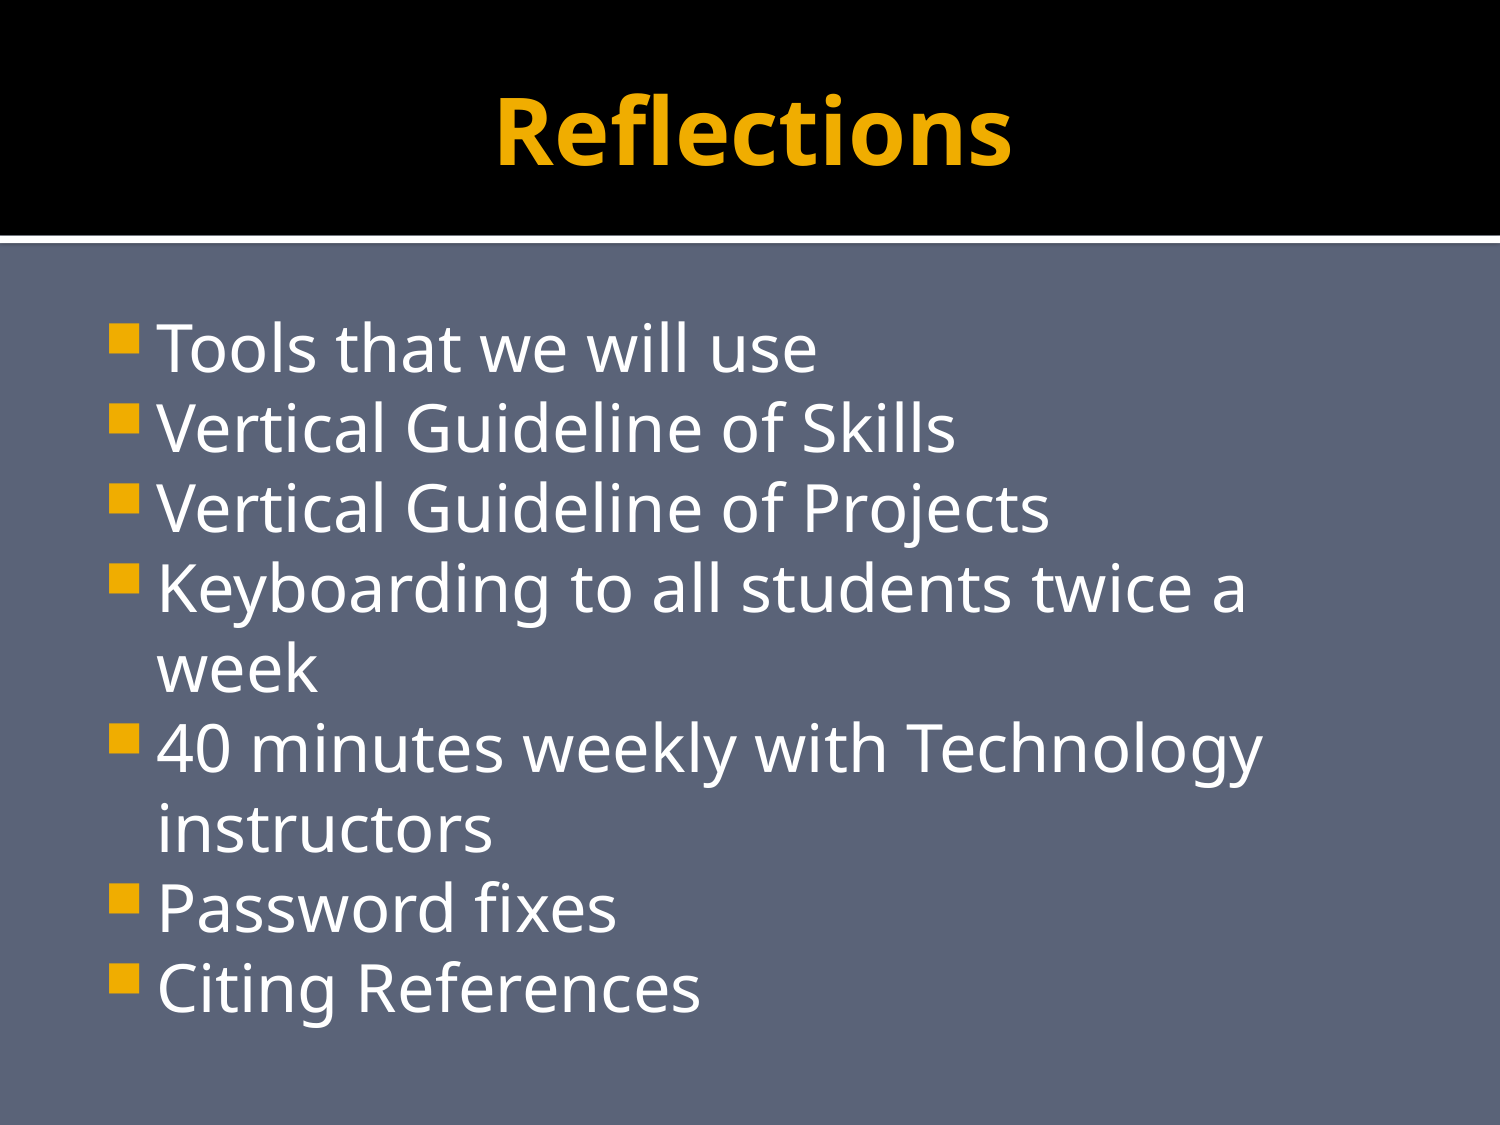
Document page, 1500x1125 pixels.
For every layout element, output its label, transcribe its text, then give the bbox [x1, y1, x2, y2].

title Reflections [75, 25, 1425, 231]
list Tools that we will use Vertical Guideline of Skills Vertical Guideline of Projects Keyboarding to all students twice a week 40 minutes weekly with Technology instructors Password fixes Citing References [75, 291, 1425, 1050]
